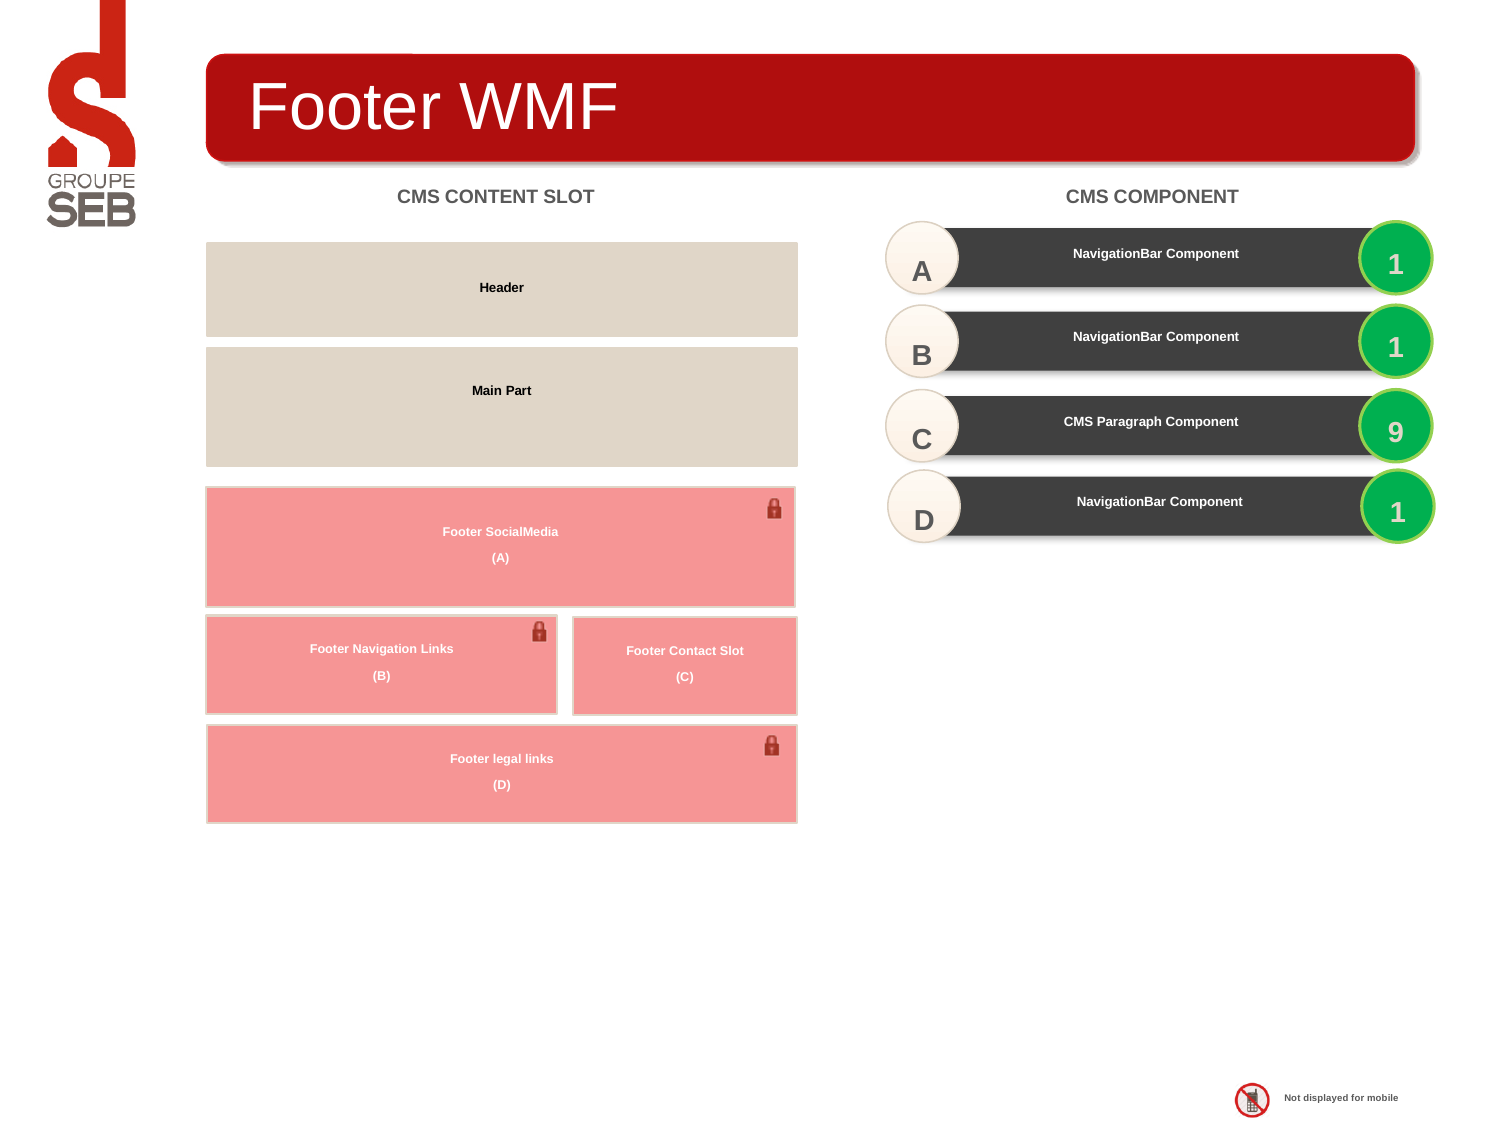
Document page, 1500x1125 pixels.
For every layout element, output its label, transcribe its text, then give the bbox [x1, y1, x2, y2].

picture [1233, 1081, 1270, 1118]
text_box Footer Contact Slot (C) [571, 615, 799, 718]
text_box CMS Content Slot [218, 172, 774, 228]
picture [523, 615, 558, 649]
picture [0, 0, 182, 266]
text_box Not displayed for mobile [1272, 1082, 1500, 1117]
title Footer WMF [234, 56, 1400, 149]
picture [758, 492, 793, 526]
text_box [885, 221, 1433, 295]
text_box Footer SocialMedia (A) [204, 485, 797, 609]
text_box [885, 389, 1433, 463]
text_box Header [204, 241, 799, 338]
text_box CMS Component [981, 172, 1324, 219]
picture [756, 728, 791, 763]
text_box Footer legal links (D) [205, 723, 799, 826]
text_box Footer Navigation Links (B) [204, 613, 559, 716]
text_box Main Part [204, 346, 799, 468]
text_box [887, 469, 1435, 543]
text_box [885, 304, 1433, 378]
